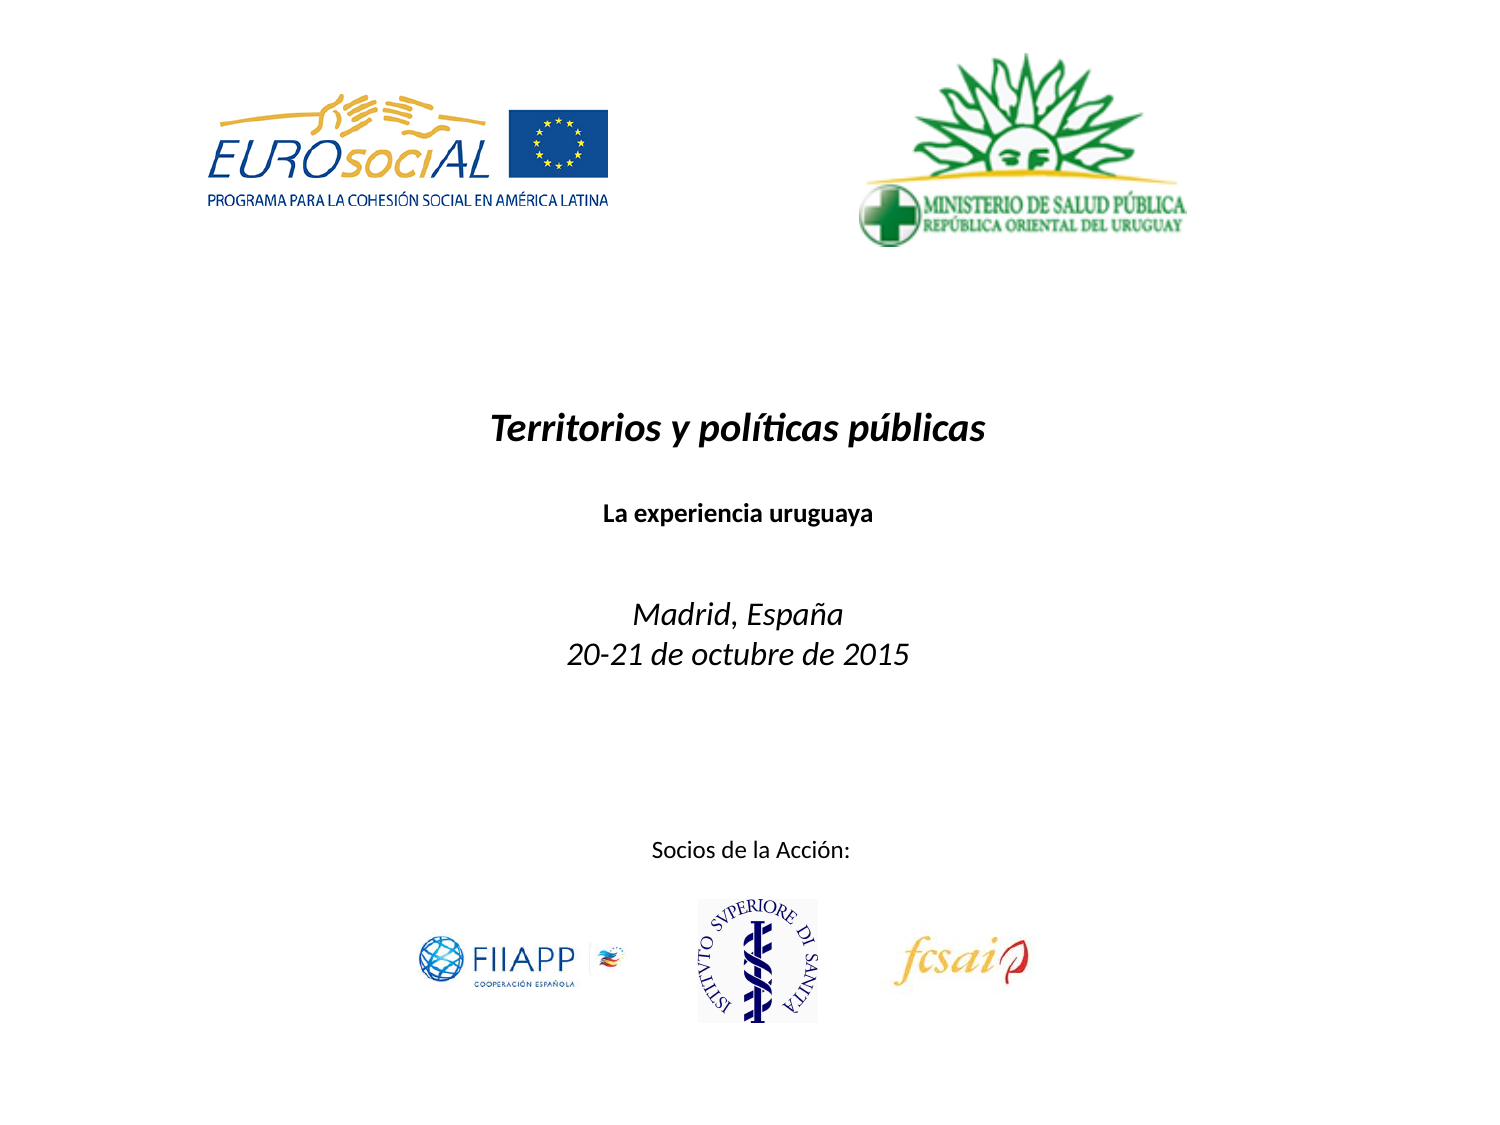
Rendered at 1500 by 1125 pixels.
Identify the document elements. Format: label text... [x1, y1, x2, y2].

picture [859, 53, 1188, 247]
title Territorios y políticas públicas La experiencia uruguaya Madrid, España 20-21 de octubre de 2015 [41, 231, 1436, 799]
text_box Socios de la Acción: [637, 826, 879, 871]
picture [881, 922, 1036, 1000]
picture [697, 899, 819, 1023]
picture [411, 925, 638, 997]
picture [208, 94, 608, 207]
